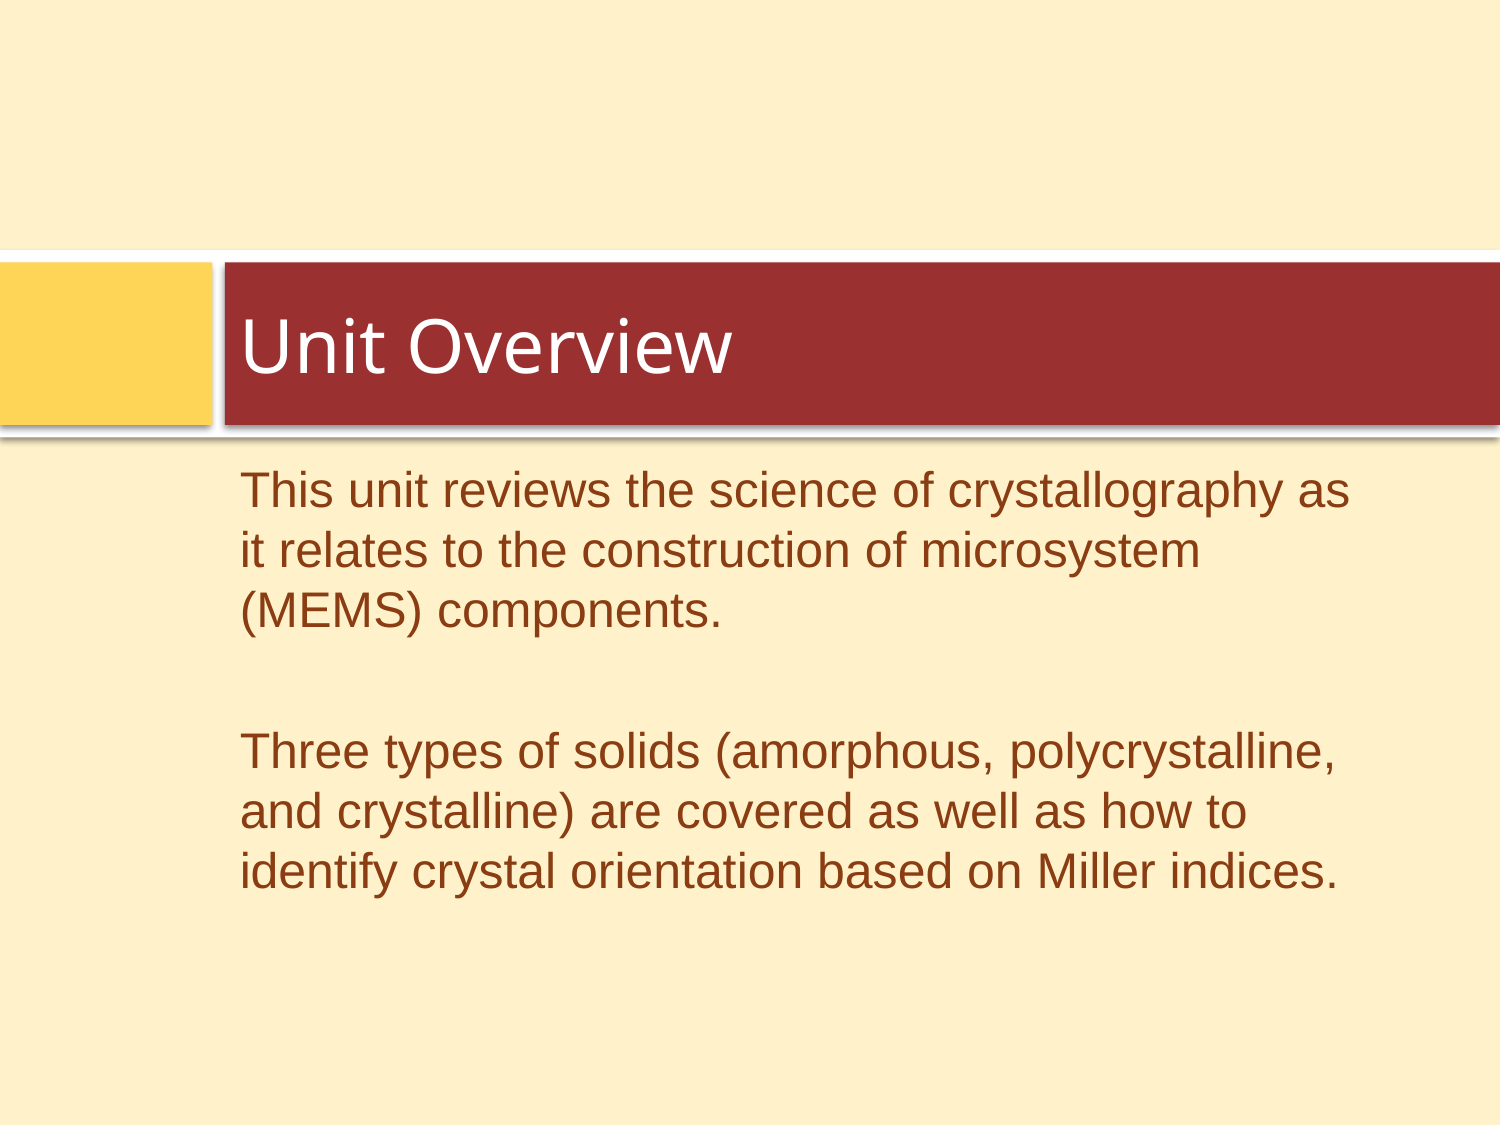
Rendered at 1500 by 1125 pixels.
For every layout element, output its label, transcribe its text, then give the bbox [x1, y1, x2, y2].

title Unit Overview [225, 262, 1475, 425]
list This unit reviews the science of crystallography as it relates to the construction of microsystem (MEMS) components. Three types of solids (amorphous, polycrystalline, and crystalline) are covered as well as how to identify crystal orientation based on Miller indices. [225, 450, 1394, 1008]
